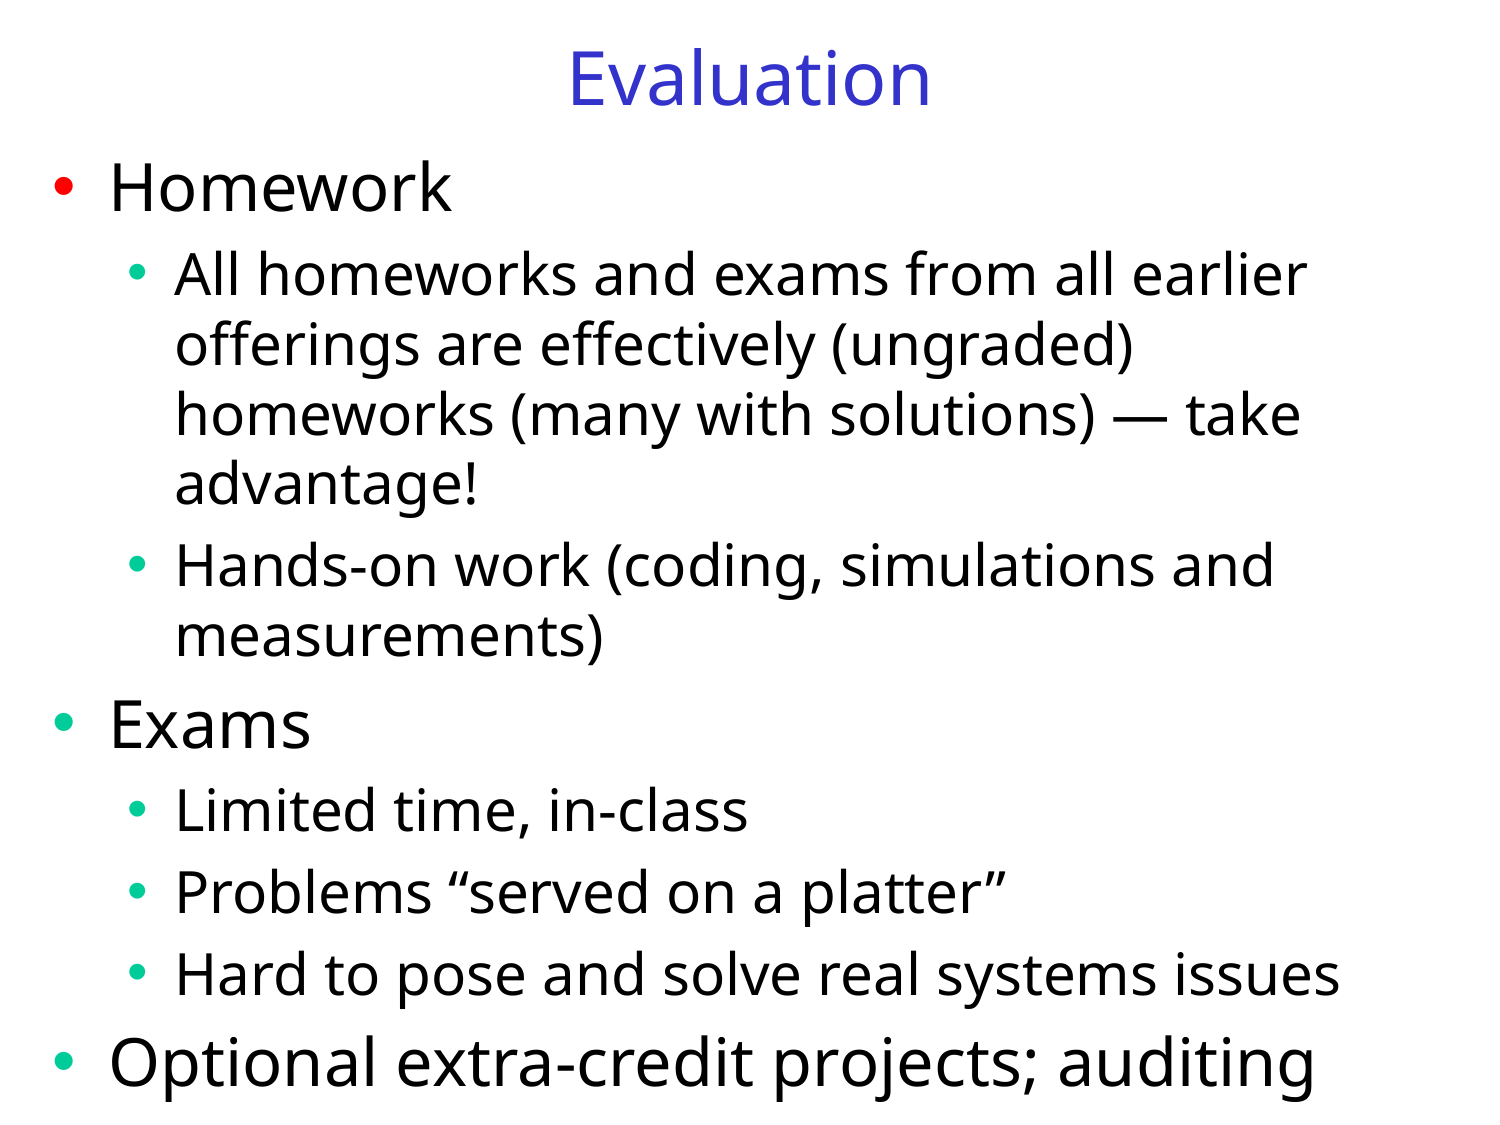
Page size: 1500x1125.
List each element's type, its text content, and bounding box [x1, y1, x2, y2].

title Evaluation [37, 29, 1463, 121]
list Homework All homeworks and exams from all earlier offerings are effectively (ungraded) homeworks (many with solutions) — take advantage! Hands-on work (coding, simulations and measurements) Exams Limited time, in-class Problems “served on a platter” Hard to pose and solve real systems issues Optional extra-credit projects; auditing [37, 137, 1463, 1076]
